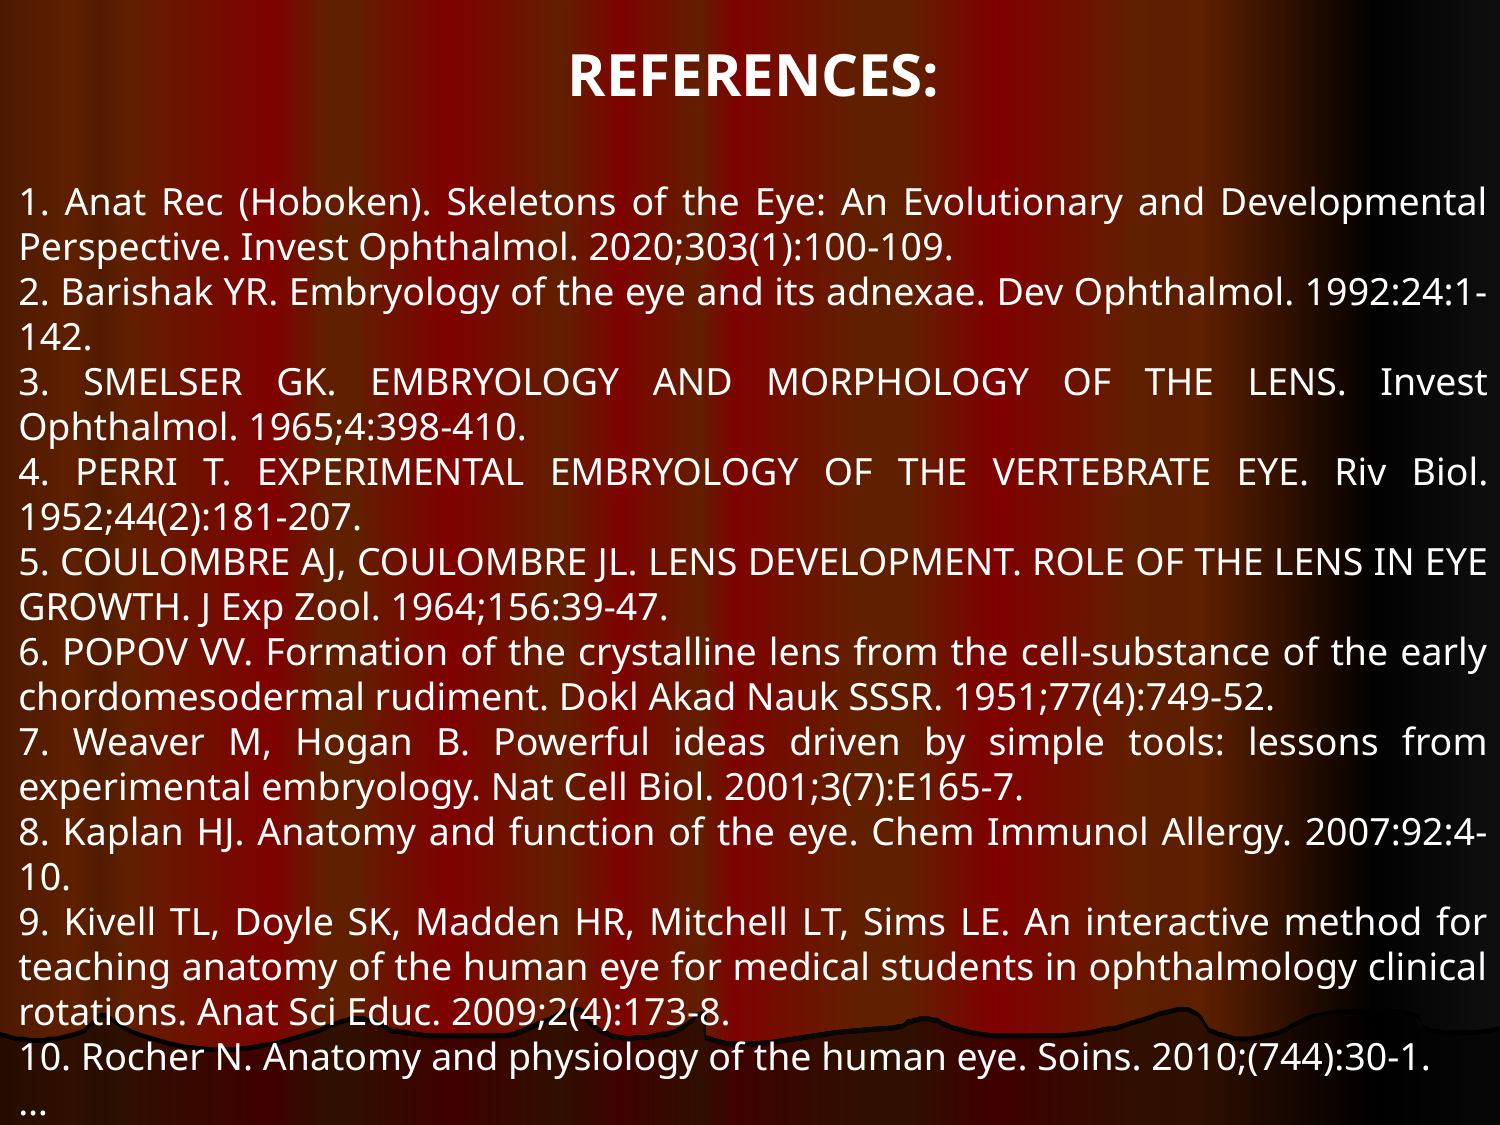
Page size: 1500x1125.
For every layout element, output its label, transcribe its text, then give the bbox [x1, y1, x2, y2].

text_box REFERENCES: 1. Anat Rec (Hoboken). Skeletons of the Eye: An Evolutionary and Developmental Perspective. Invest Ophthalmol. 2020;303(1):100-109. 2. Barishak YR. Embryology of the eye and its adnexae. Dev Ophthalmol. 1992:24:1-142. 3. SMELSER GK. EMBRYOLOGY AND MORPHOLOGY OF THE LENS. Invest Ophthalmol. 1965;4:398-410. 4. PERRI T. EXPERIMENTAL EMBRYOLOGY OF THE VERTEBRATE EYE. Riv Biol. 1952;44(2):181-207. 5. COULOMBRE AJ, COULOMBRE JL. LENS DEVELOPMENT. ROLE OF THE LENS IN EYE GROWTH. J Exp Zool. 1964;156:39-47. 6. POPOV VV. Formation of the crystalline lens from the cell-substance of the early chordomesodermal rudiment. Dokl Akad Nauk SSSR. 1951;77(4):749-52. 7. Weaver M, Hogan B. Powerful ideas driven by simple tools: lessons from experimental embryology. Nat Cell Biol. 2001;3(7):E165-7. 8. Kaplan HJ. Anatomy and function of the eye. Chem Immunol Allergy. 2007:92:4-10. 9. Kivell TL, Doyle SK, Madden HR, Mitchell LT, Sims LE. An interactive method for teaching anatomy of the human eye for medical students in ophthalmology clinical rotations. Anat Sci Educ. 2009;2(4):173-8. 10. Rocher N. Anatomy and physiology of the human eye. Soins. 2010;(744):30-1. … [3, 30, 1500, 1125]
